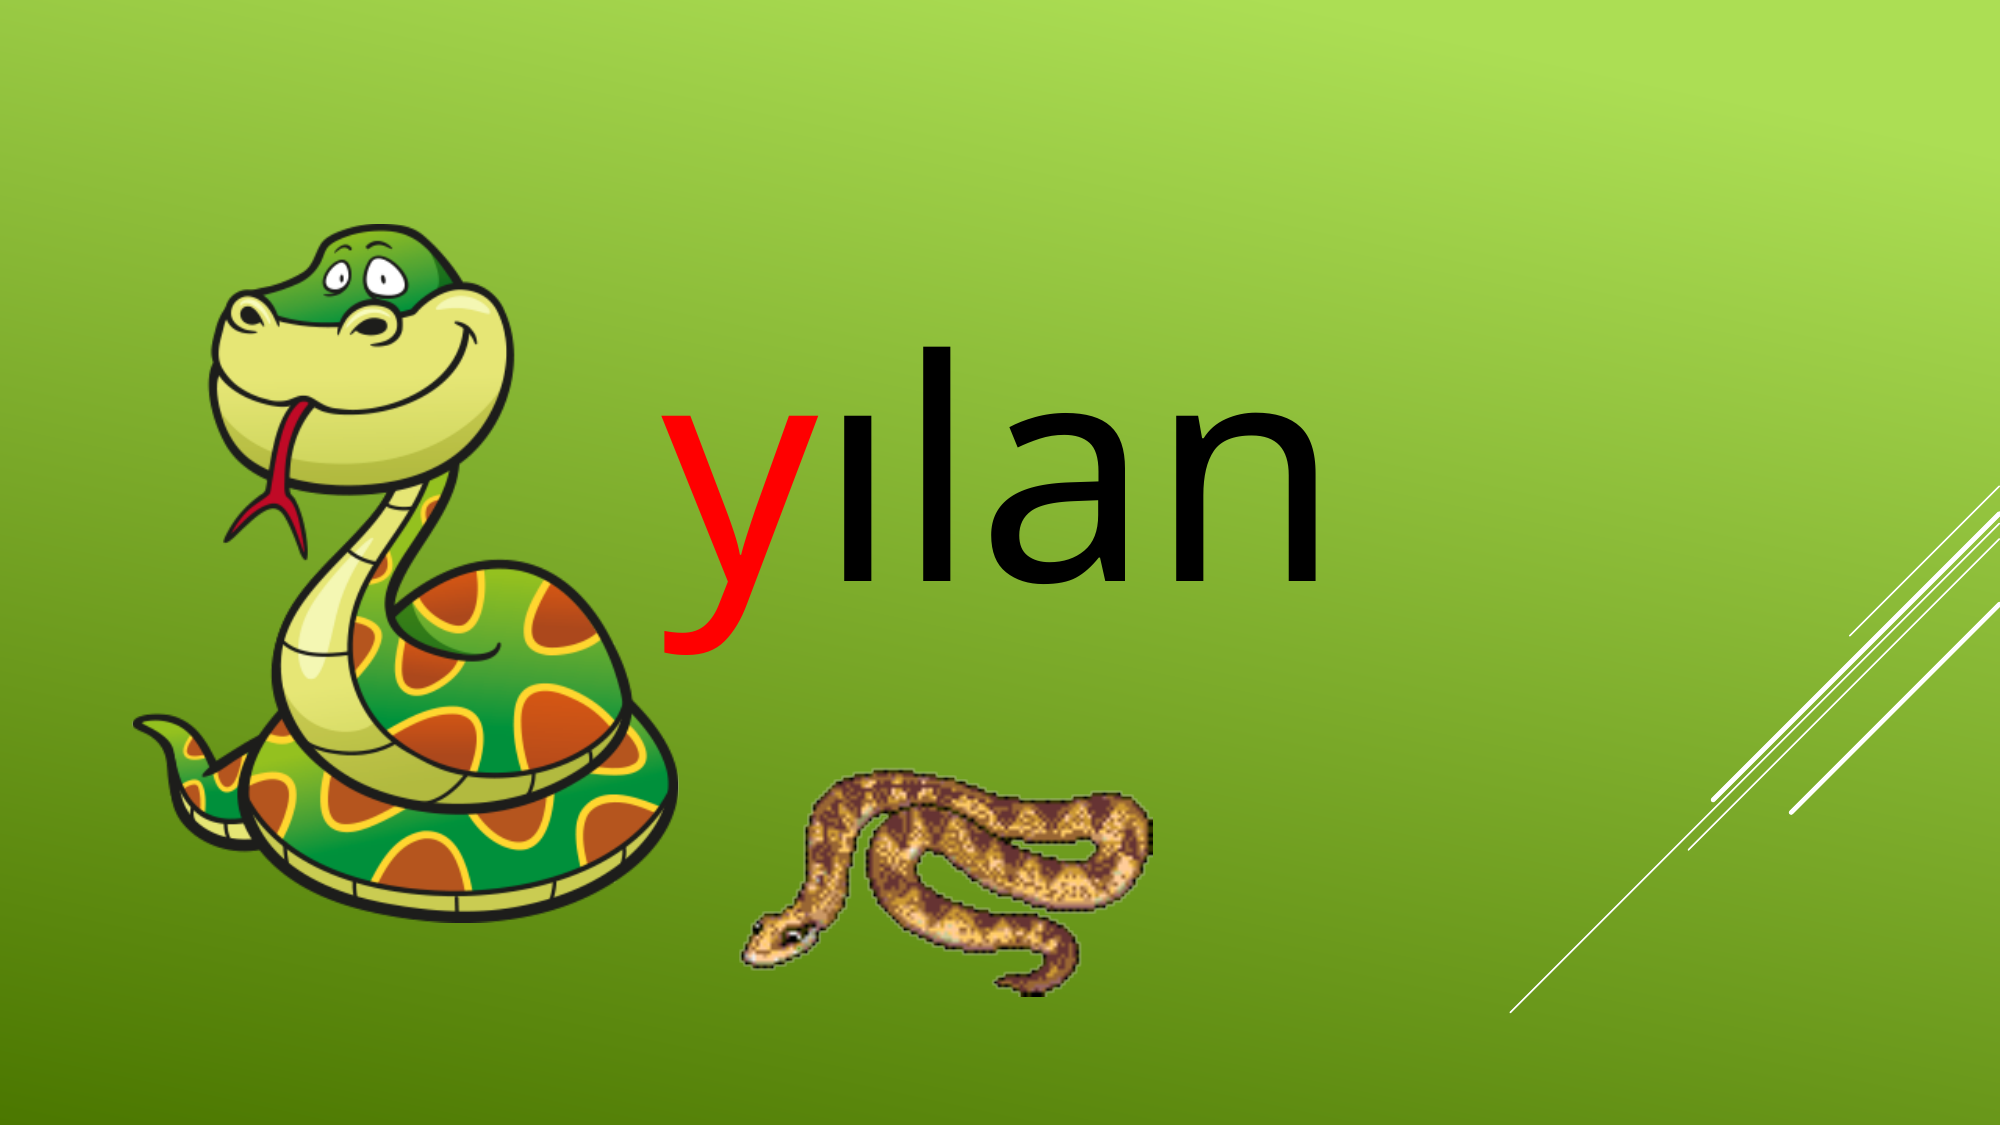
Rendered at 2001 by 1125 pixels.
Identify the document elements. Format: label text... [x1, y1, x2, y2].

list yılan [646, 176, 1371, 741]
picture [38, 223, 1153, 997]
